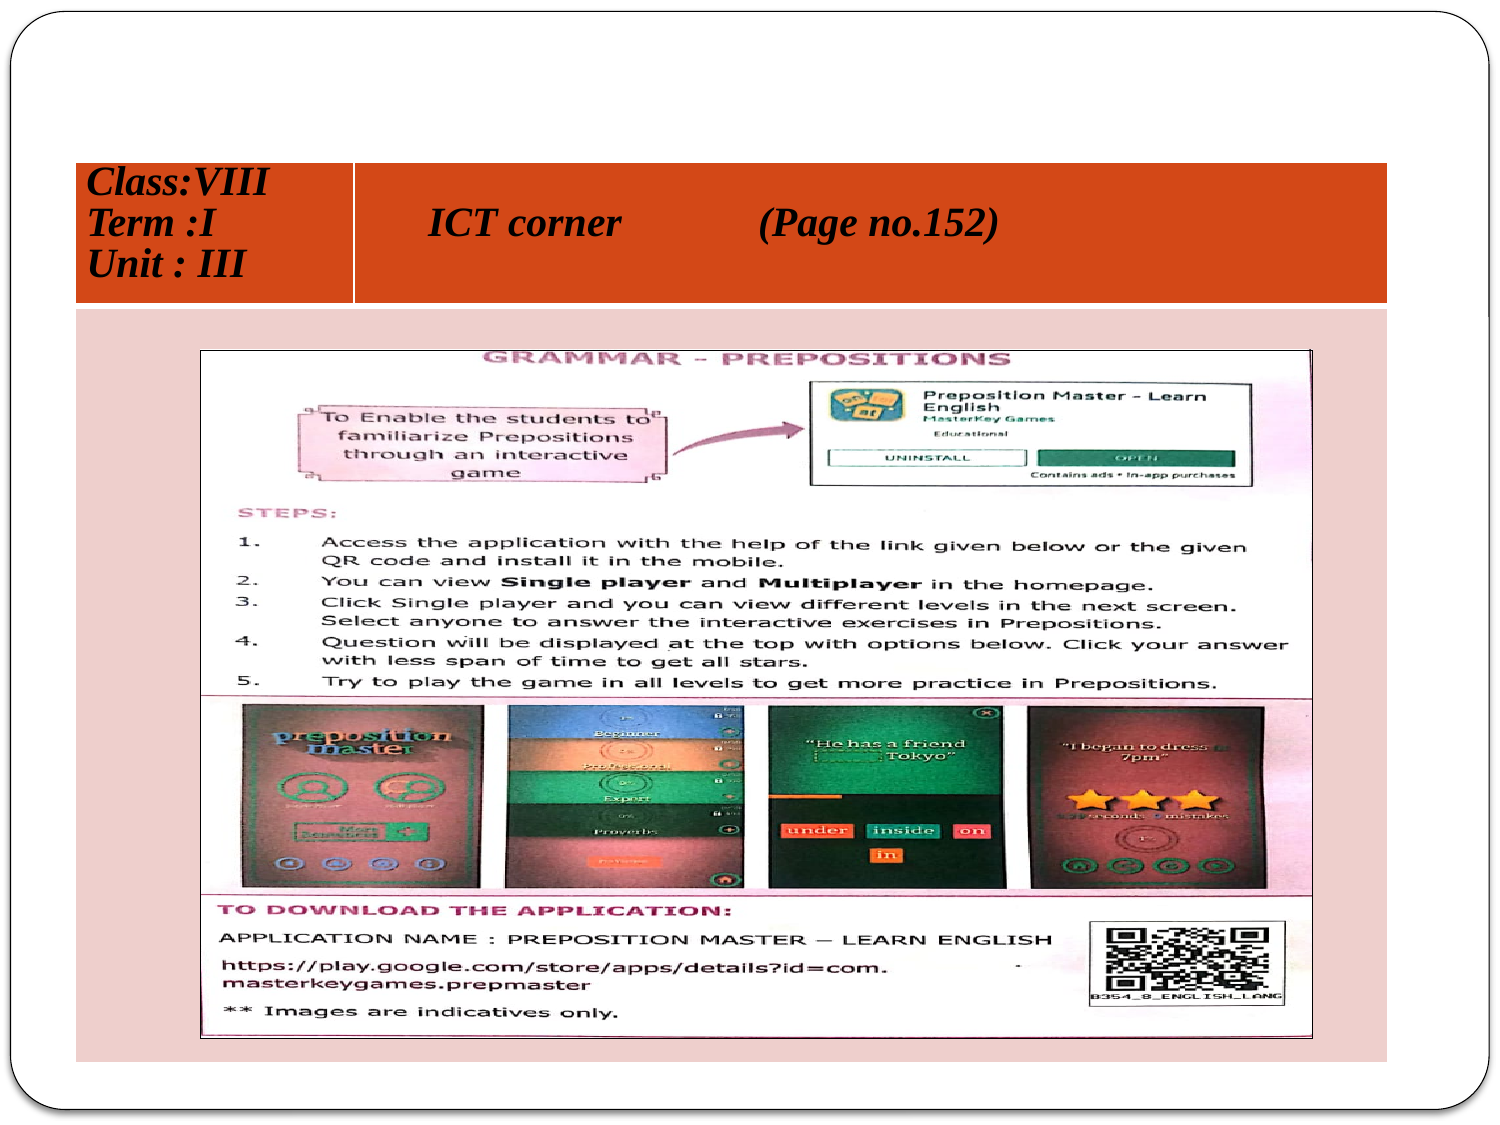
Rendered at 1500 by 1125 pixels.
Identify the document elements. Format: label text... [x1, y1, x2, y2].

picture [199, 349, 1313, 1038]
table_header Class:VIII Term :I Unit : III [76, 163, 353, 303]
table_cell [76, 309, 1387, 1062]
title For classes VI, VII and VIII, at the end of each unit ICT corner activities are provided. [50, 24, 1425, 233]
table_header ICT corner (Page no.152) [355, 163, 1387, 303]
